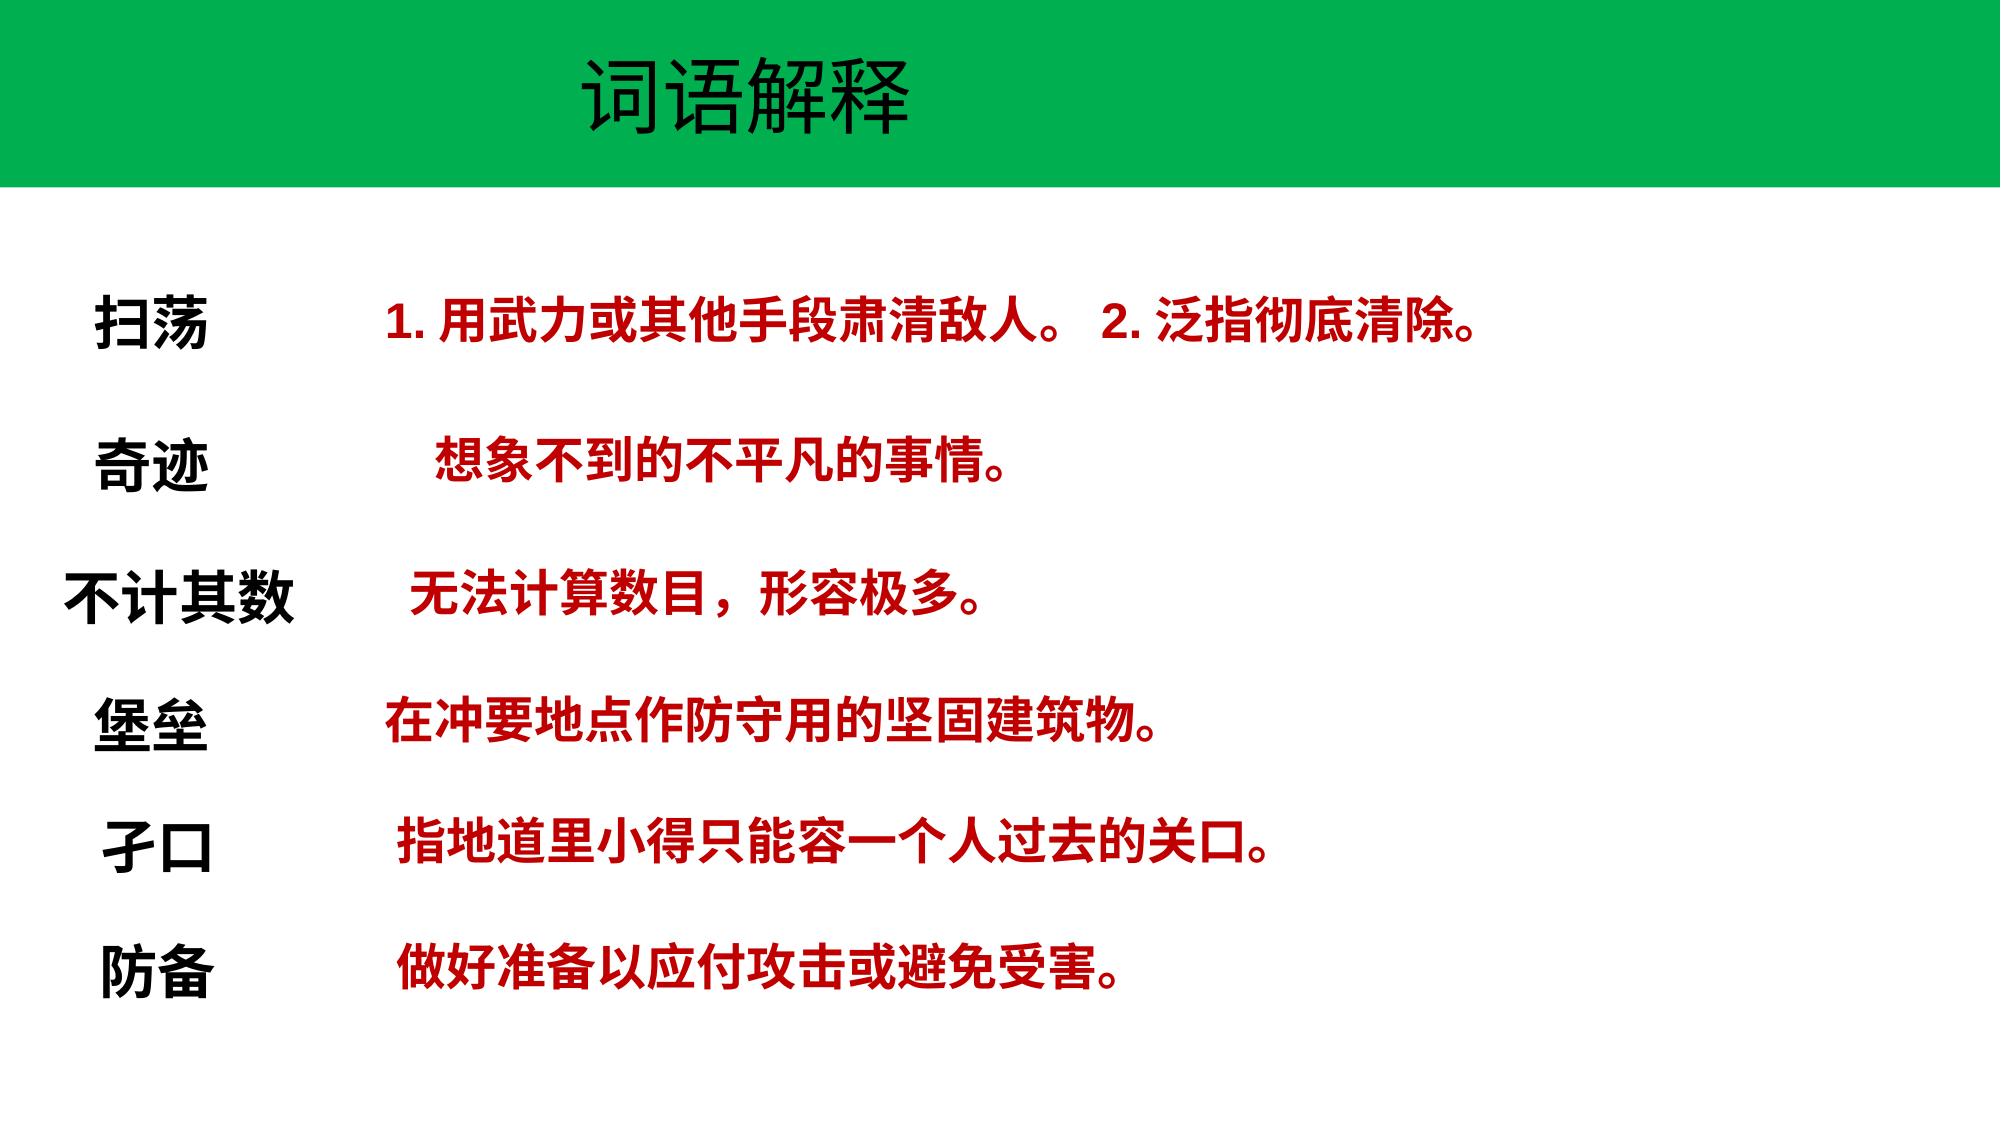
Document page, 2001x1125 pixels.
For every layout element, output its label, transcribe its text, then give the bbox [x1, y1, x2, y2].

text_box 不计其数 [47, 553, 364, 639]
text_box 奇迹 [78, 421, 262, 507]
text_box 孑口 [84, 802, 272, 888]
text_box 扫荡 [78, 278, 383, 364]
text_box 词语解释 [0, 0, 2000, 189]
text_box 做好准备以应付攻击或避免受害。 [382, 928, 1280, 1003]
text_box 防备 [84, 928, 240, 1013]
text_box 想象不到的不平凡的事情。 [317, 421, 1087, 497]
text_box 1.用武力或其他手段肃清敌人。2.泛指彻底清除。 [265, 280, 1503, 356]
text_box 在冲要地点作防守用的坚固建筑物。 [370, 681, 1180, 756]
text_box 无法计算数目，形容极多。 [394, 553, 1104, 629]
text_box 指地道里小得只能容一个人过去的关口。 [382, 802, 1313, 878]
text_box 堡垒 [78, 681, 318, 767]
